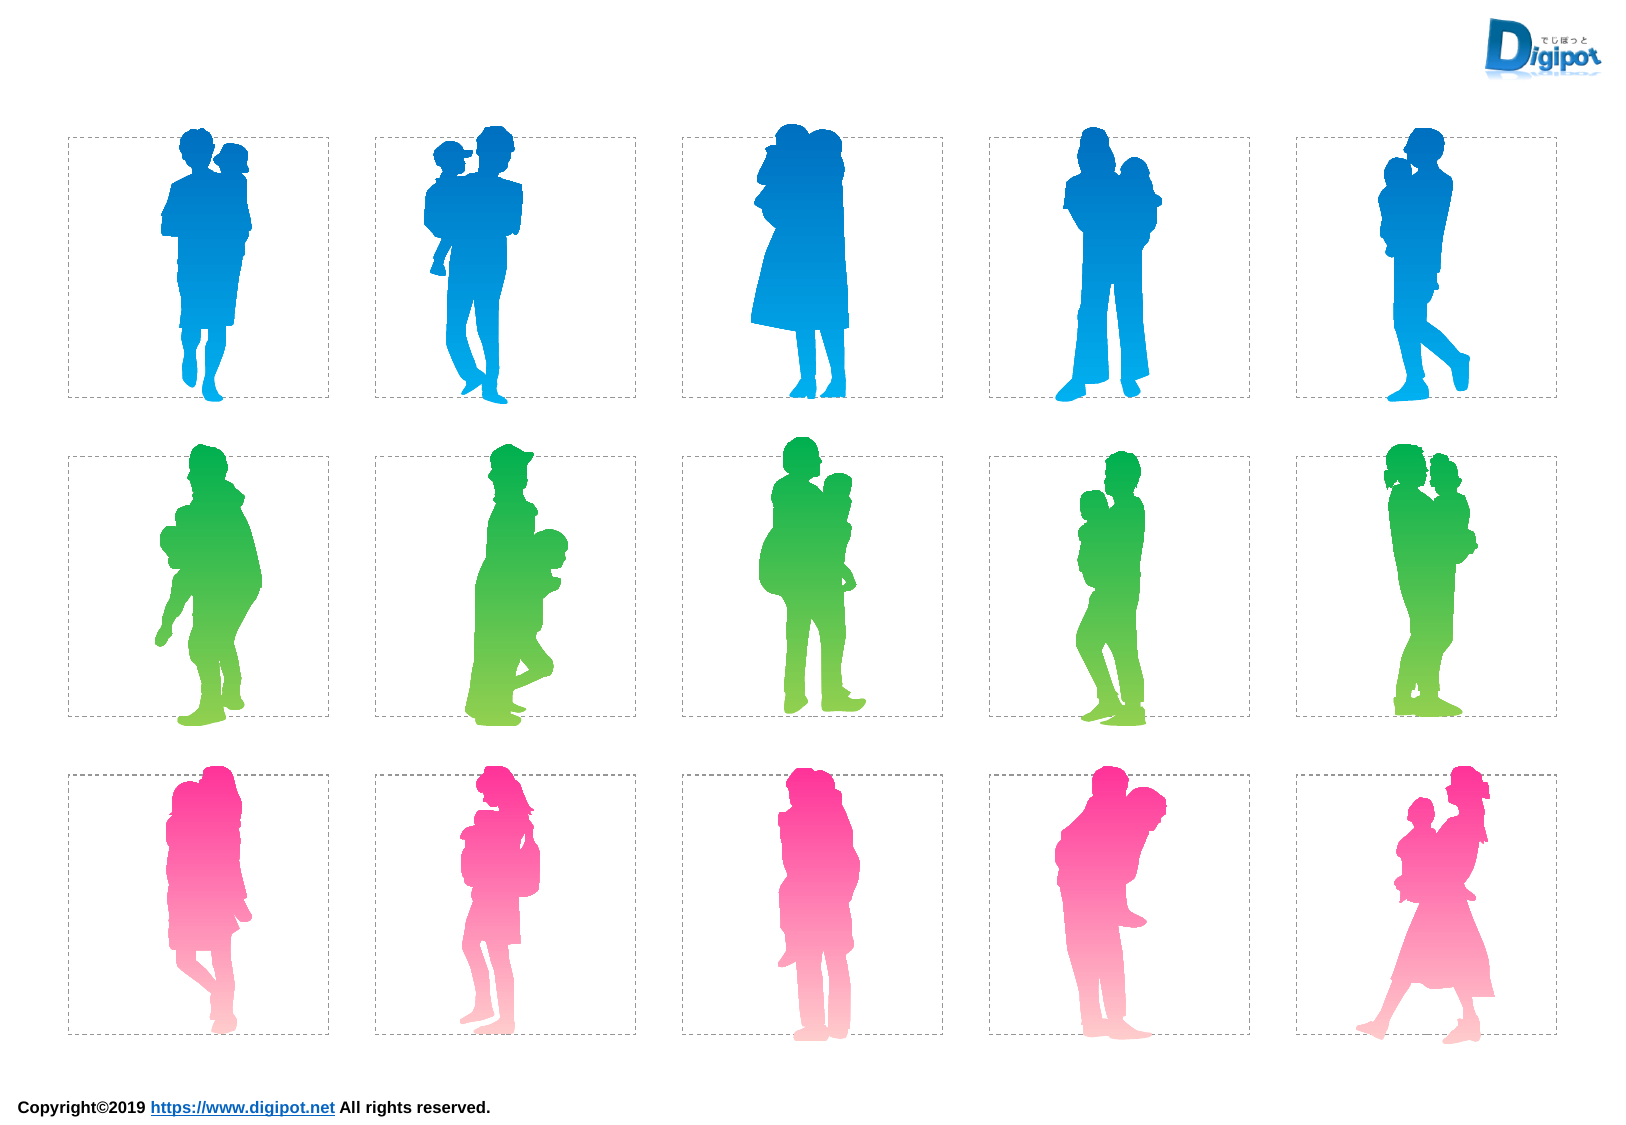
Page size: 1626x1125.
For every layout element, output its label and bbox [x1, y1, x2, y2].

text_box [154, 444, 263, 727]
text_box [464, 444, 569, 727]
text_box [459, 766, 540, 1035]
text_box [424, 126, 524, 405]
text_box [166, 765, 252, 1035]
text_box [777, 768, 860, 1042]
text_box [750, 124, 850, 399]
text_box [1355, 765, 1496, 1045]
text_box [161, 128, 252, 402]
picture [1485, 18, 1602, 82]
text_box [759, 436, 866, 714]
text_box [1383, 443, 1478, 718]
text_box [1378, 128, 1470, 402]
text_box [1075, 451, 1147, 727]
text_box [1055, 127, 1163, 402]
text_box [1055, 766, 1167, 1040]
